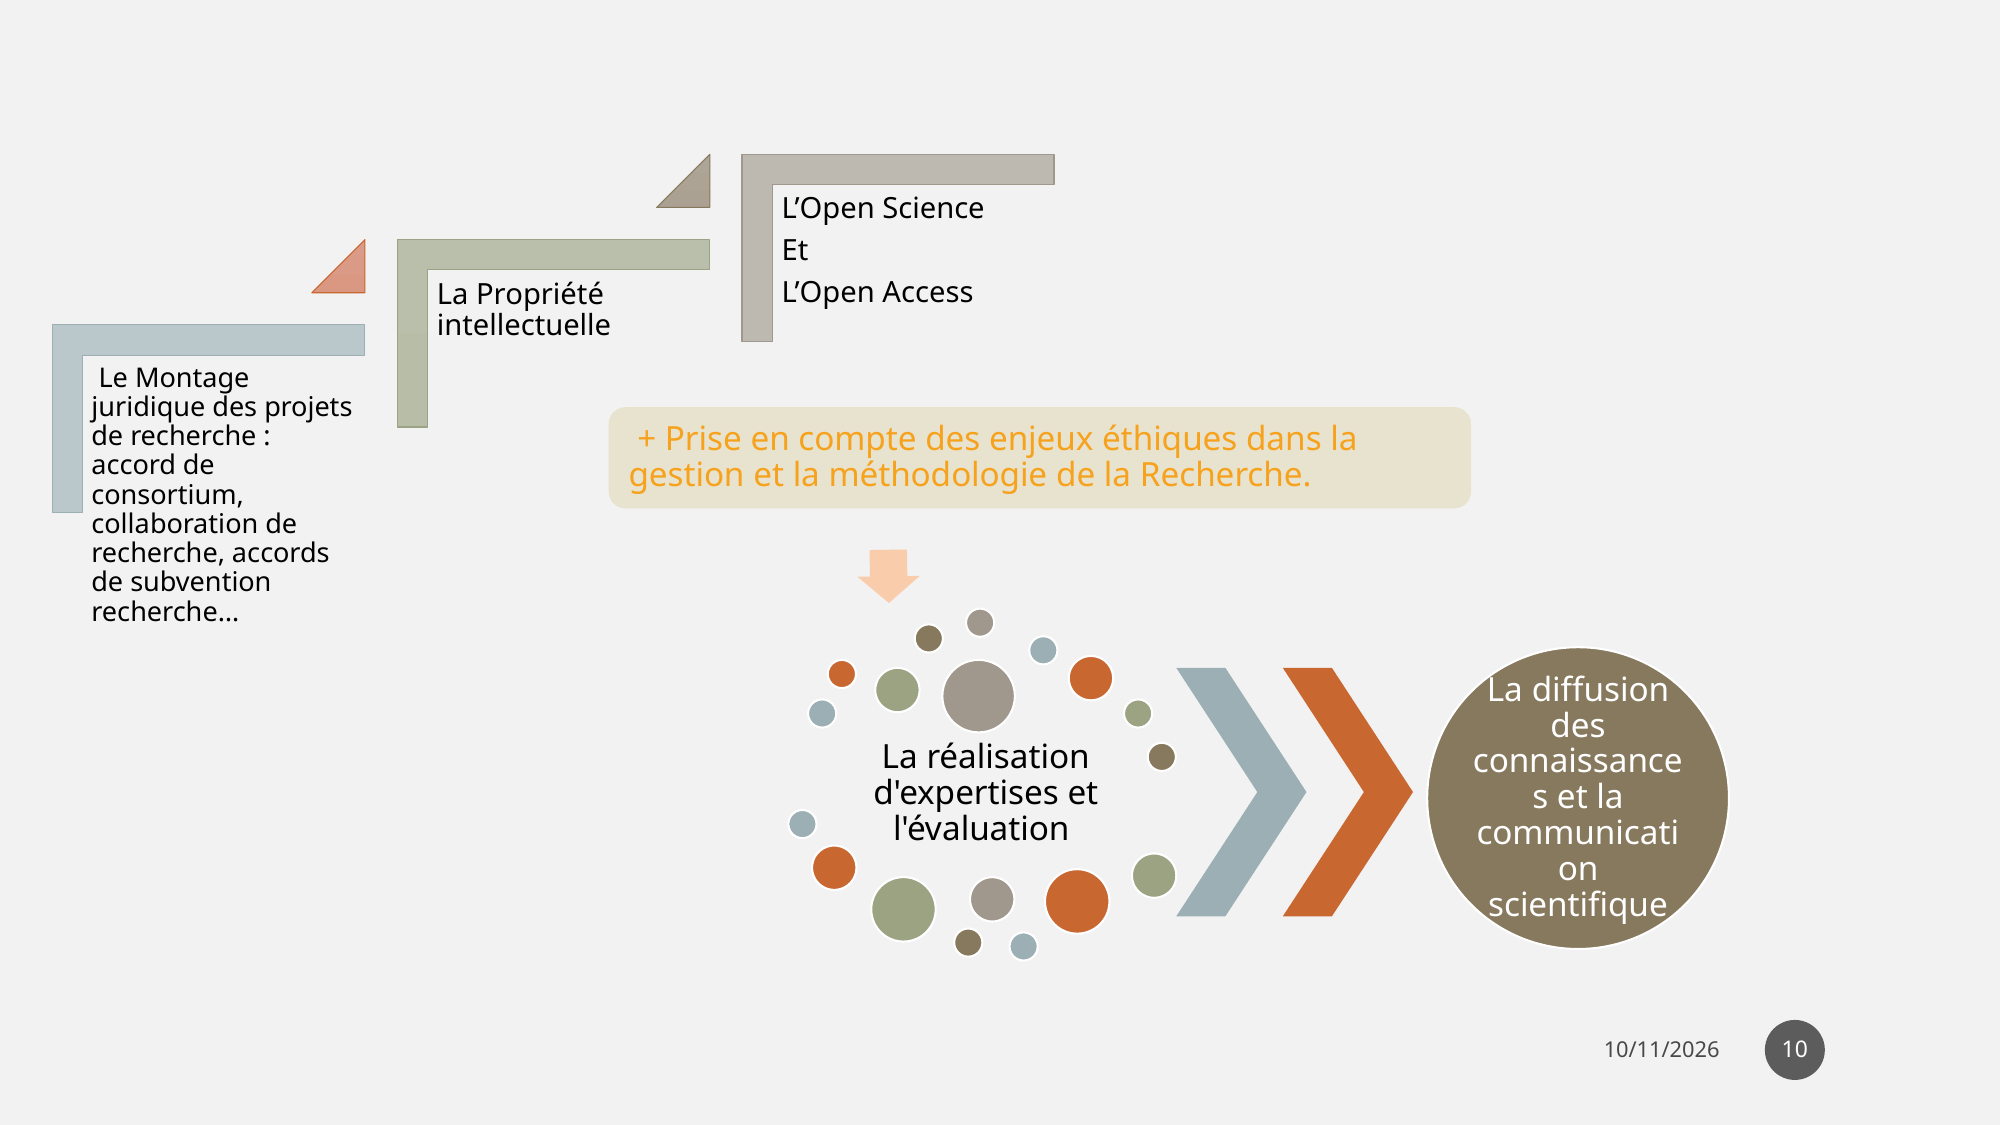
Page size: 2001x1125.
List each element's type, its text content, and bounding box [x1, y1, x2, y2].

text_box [0, 153, 1118, 603]
slide_number 10 [1764, 1019, 1825, 1080]
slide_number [1283, 1043, 1735, 1077]
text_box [608, 404, 1472, 511]
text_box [784, 526, 1748, 1043]
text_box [861, 545, 916, 608]
